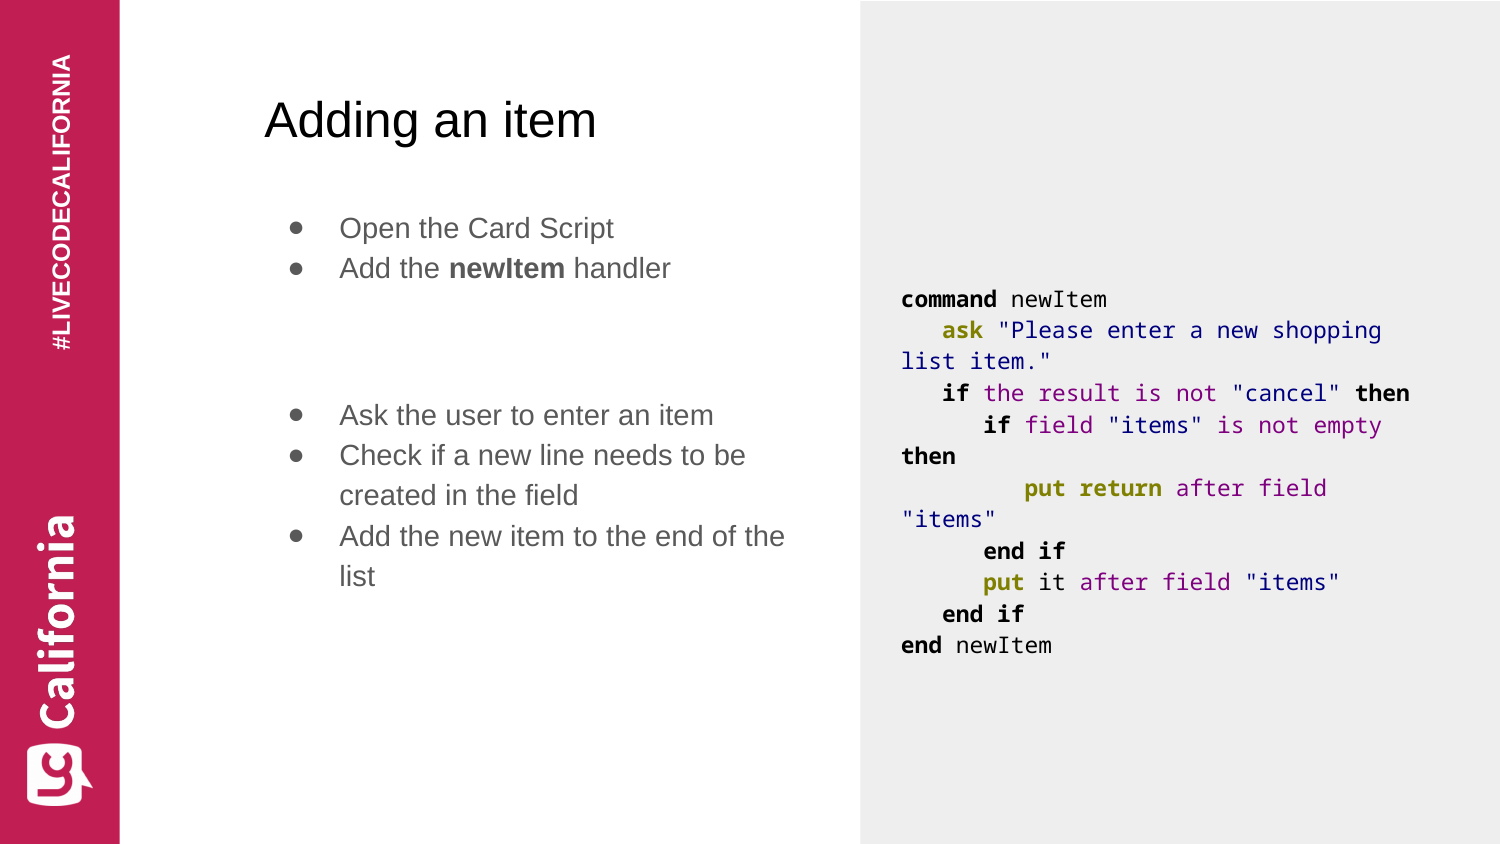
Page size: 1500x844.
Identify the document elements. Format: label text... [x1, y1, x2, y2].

title Adding an item [249, 72, 1417, 167]
list command newItem ask "Please enter a new shopping list item." if the result is not "cancel" then if field "items" is not empty then put return after field "items" end if put it after field "items" end if end newItem [885, 189, 1449, 750]
picture [0, 0, 120, 844]
list Open the Card Script Add the newItem handler Ask the user to enter an item Check if a new line needs to be created in the field Add the new item to the end of the list [249, 189, 813, 750]
text_box [860, 1, 1500, 844]
